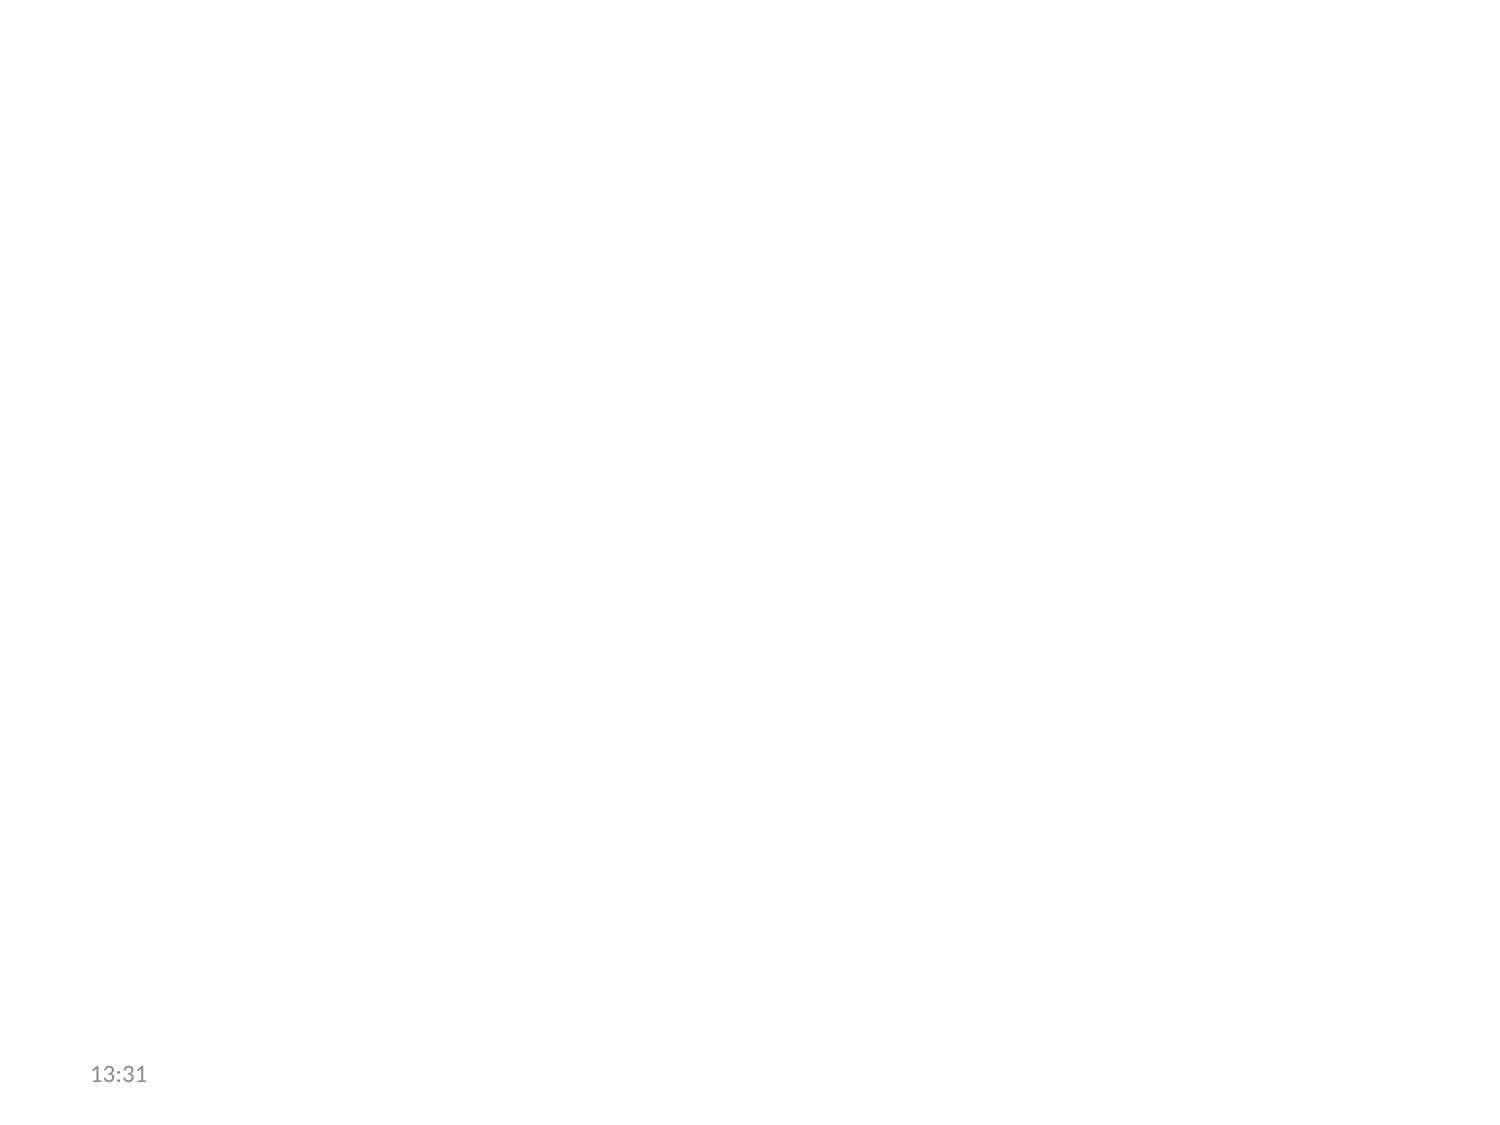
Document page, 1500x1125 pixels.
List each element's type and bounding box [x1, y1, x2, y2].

slide_number [75, 1042, 425, 1103]
